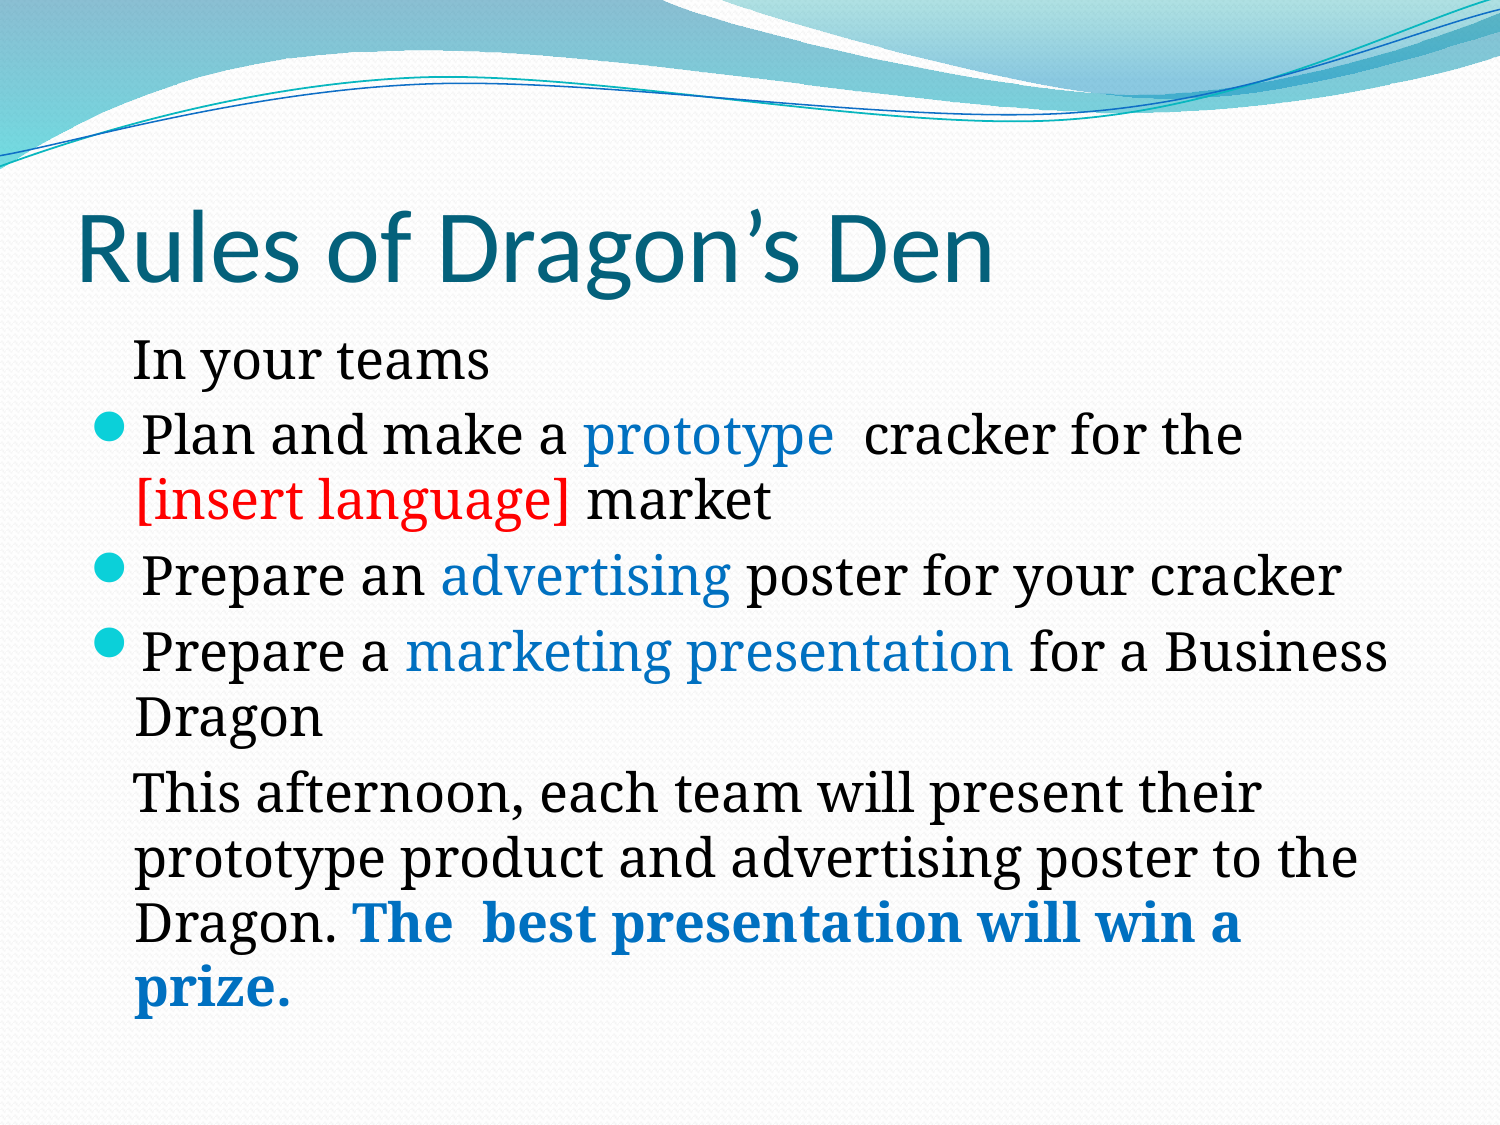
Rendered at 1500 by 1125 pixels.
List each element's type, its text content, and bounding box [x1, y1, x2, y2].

list In your teams Plan and make a prototype cracker for the [insert language] market Prepare an advertising poster for your cracker Prepare a marketing presentation for a Business Dragon This afternoon, each team will present their prototype product and advertising poster to the Dragon. The best presentation will win a prize. [74, 317, 1426, 1038]
title Rules of Dragon’s Den [74, 115, 1426, 304]
